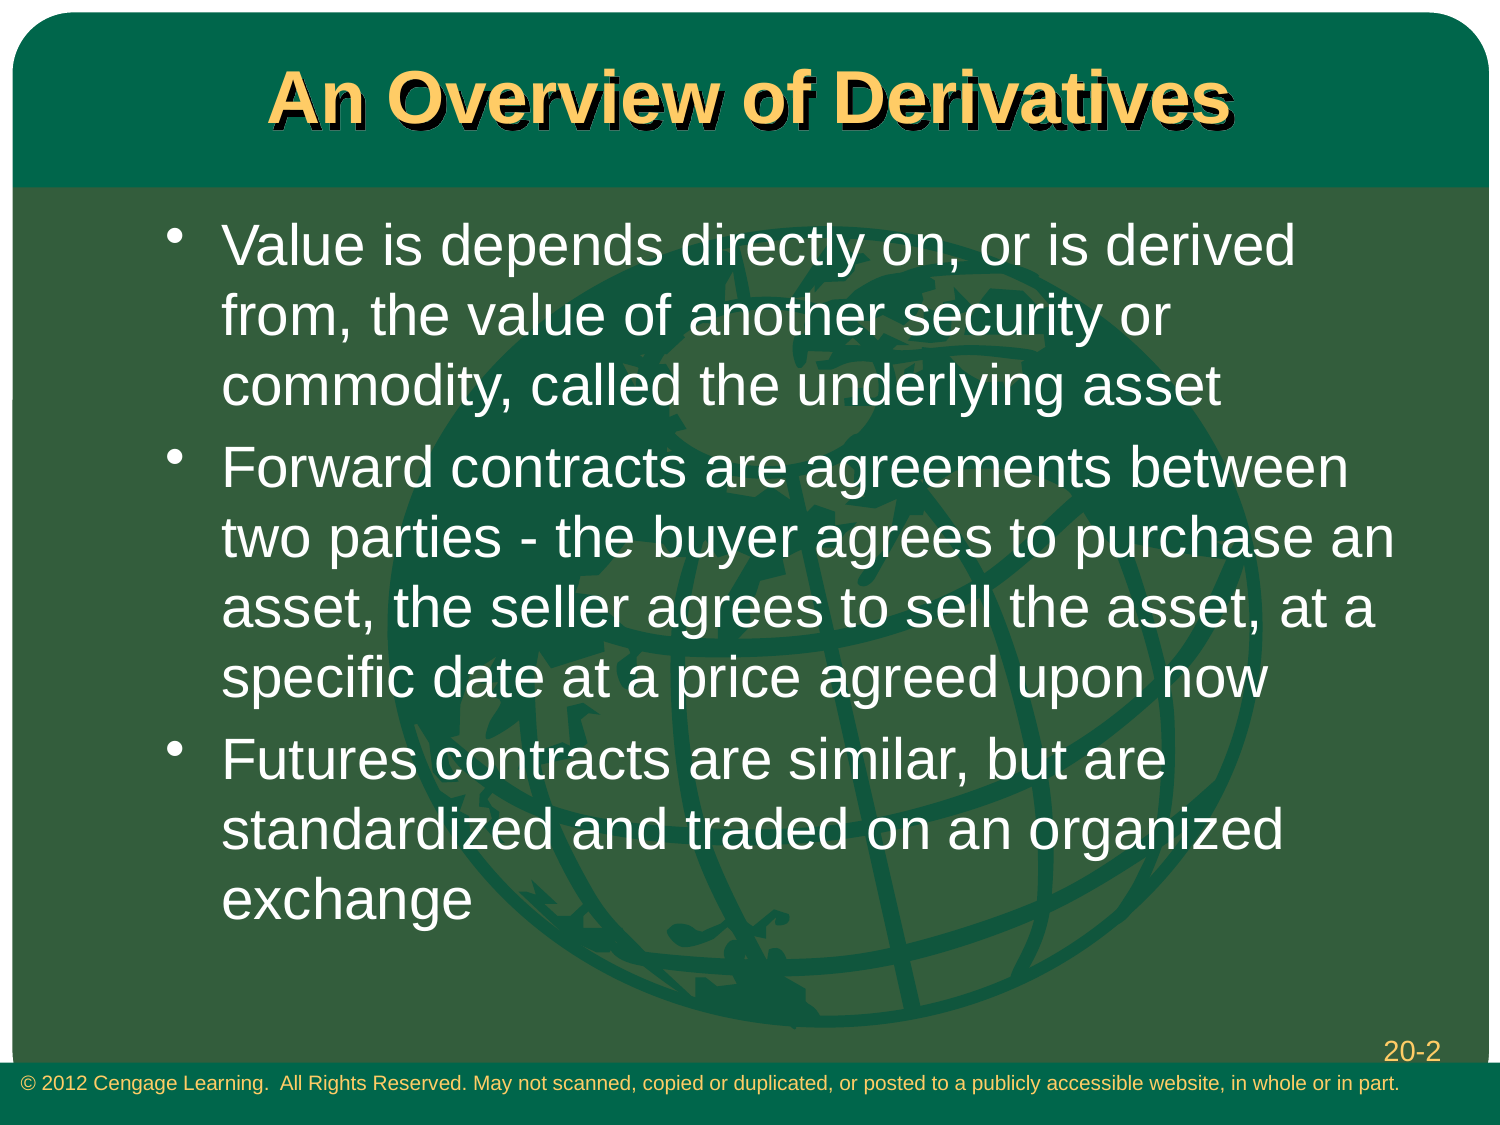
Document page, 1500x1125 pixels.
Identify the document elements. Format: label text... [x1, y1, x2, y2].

footer © 2012 Cengage Learning. All Rights Reserved. May not scanned, copied or duplicated, or posted to a publicly accessible website, in whole or in part. [0, 1062, 1500, 1125]
slide_number 20-2 [1325, 1025, 1500, 1062]
list Value is depends directly on, or is derived from, the value of another security or commodity, called the underlying asset Forward contracts are agreements between two parties - the buyer agrees to purchase an asset, the seller agrees to sell the asset, at a specific date at a price agreed upon now Futures contracts are similar, but are standardized and traded on an organized exchange [150, 200, 1463, 1013]
title An Overview of Derivatives [112, 0, 1388, 188]
